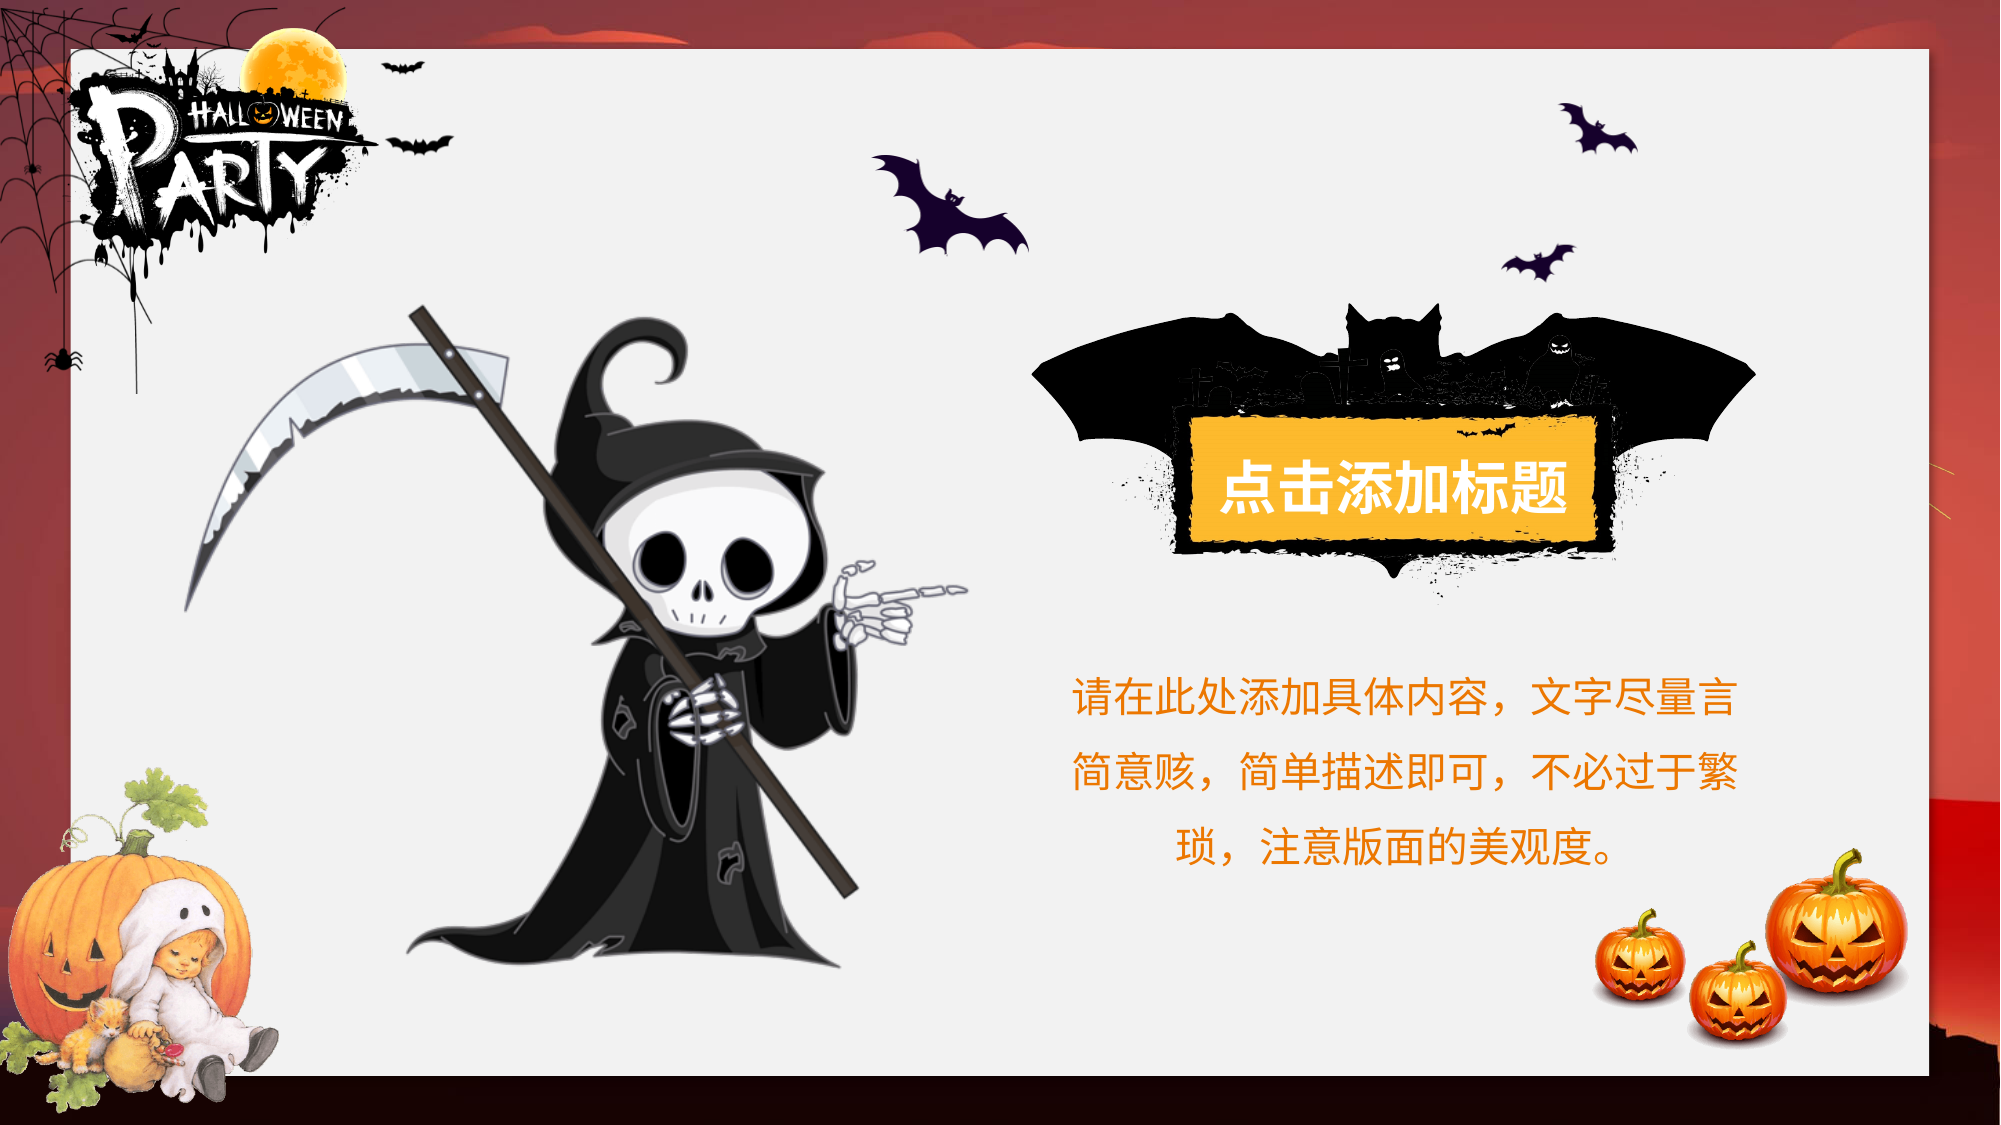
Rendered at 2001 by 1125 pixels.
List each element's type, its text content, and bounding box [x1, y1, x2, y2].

picture [0, 0, 2000, 1125]
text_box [1031, 303, 1756, 605]
text_box 请在此处添加具体内容，文字尽量言简意赅，简单描述即可，不必过于繁琐，注意版面的美观度。 [1055, 638, 1756, 878]
